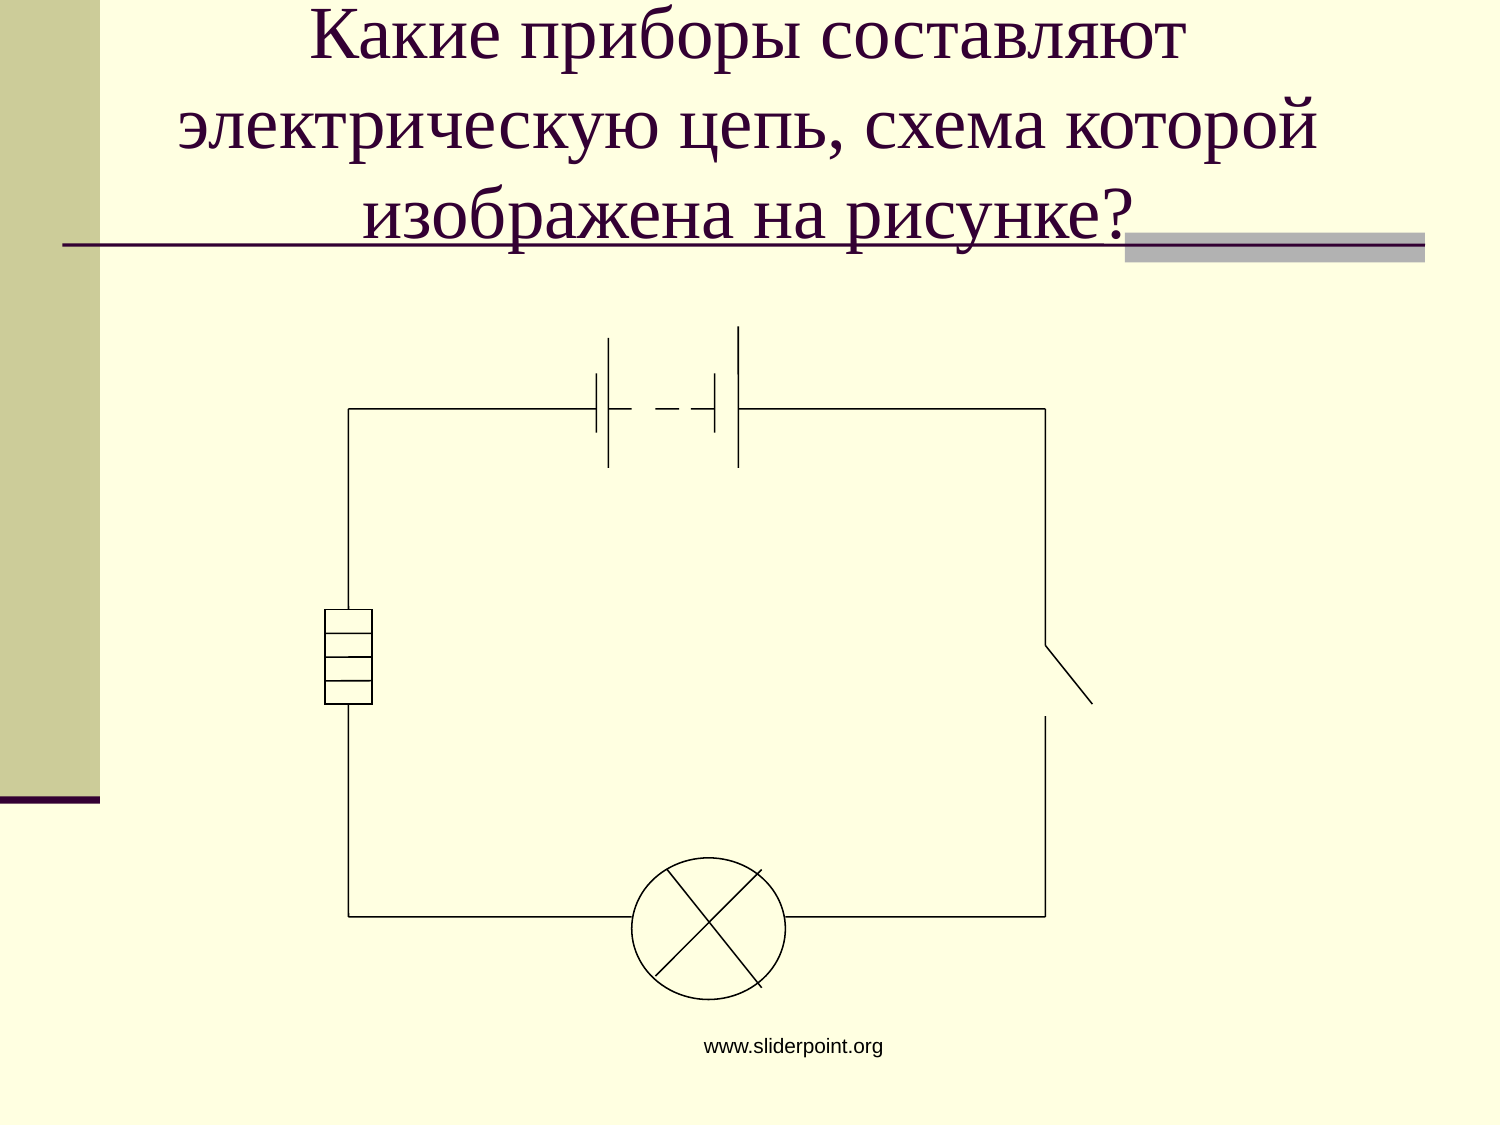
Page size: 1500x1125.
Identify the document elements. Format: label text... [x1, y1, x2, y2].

text_box [324, 634, 373, 680]
footer www.sliderpoint.org [549, 1024, 1038, 1101]
text_box [324, 609, 373, 633]
text_box [324, 681, 373, 705]
text_box [631, 857, 786, 1000]
title Какие приборы составляют электрическую цепь, схема которой изображена на рисунке? [72, 16, 1426, 221]
